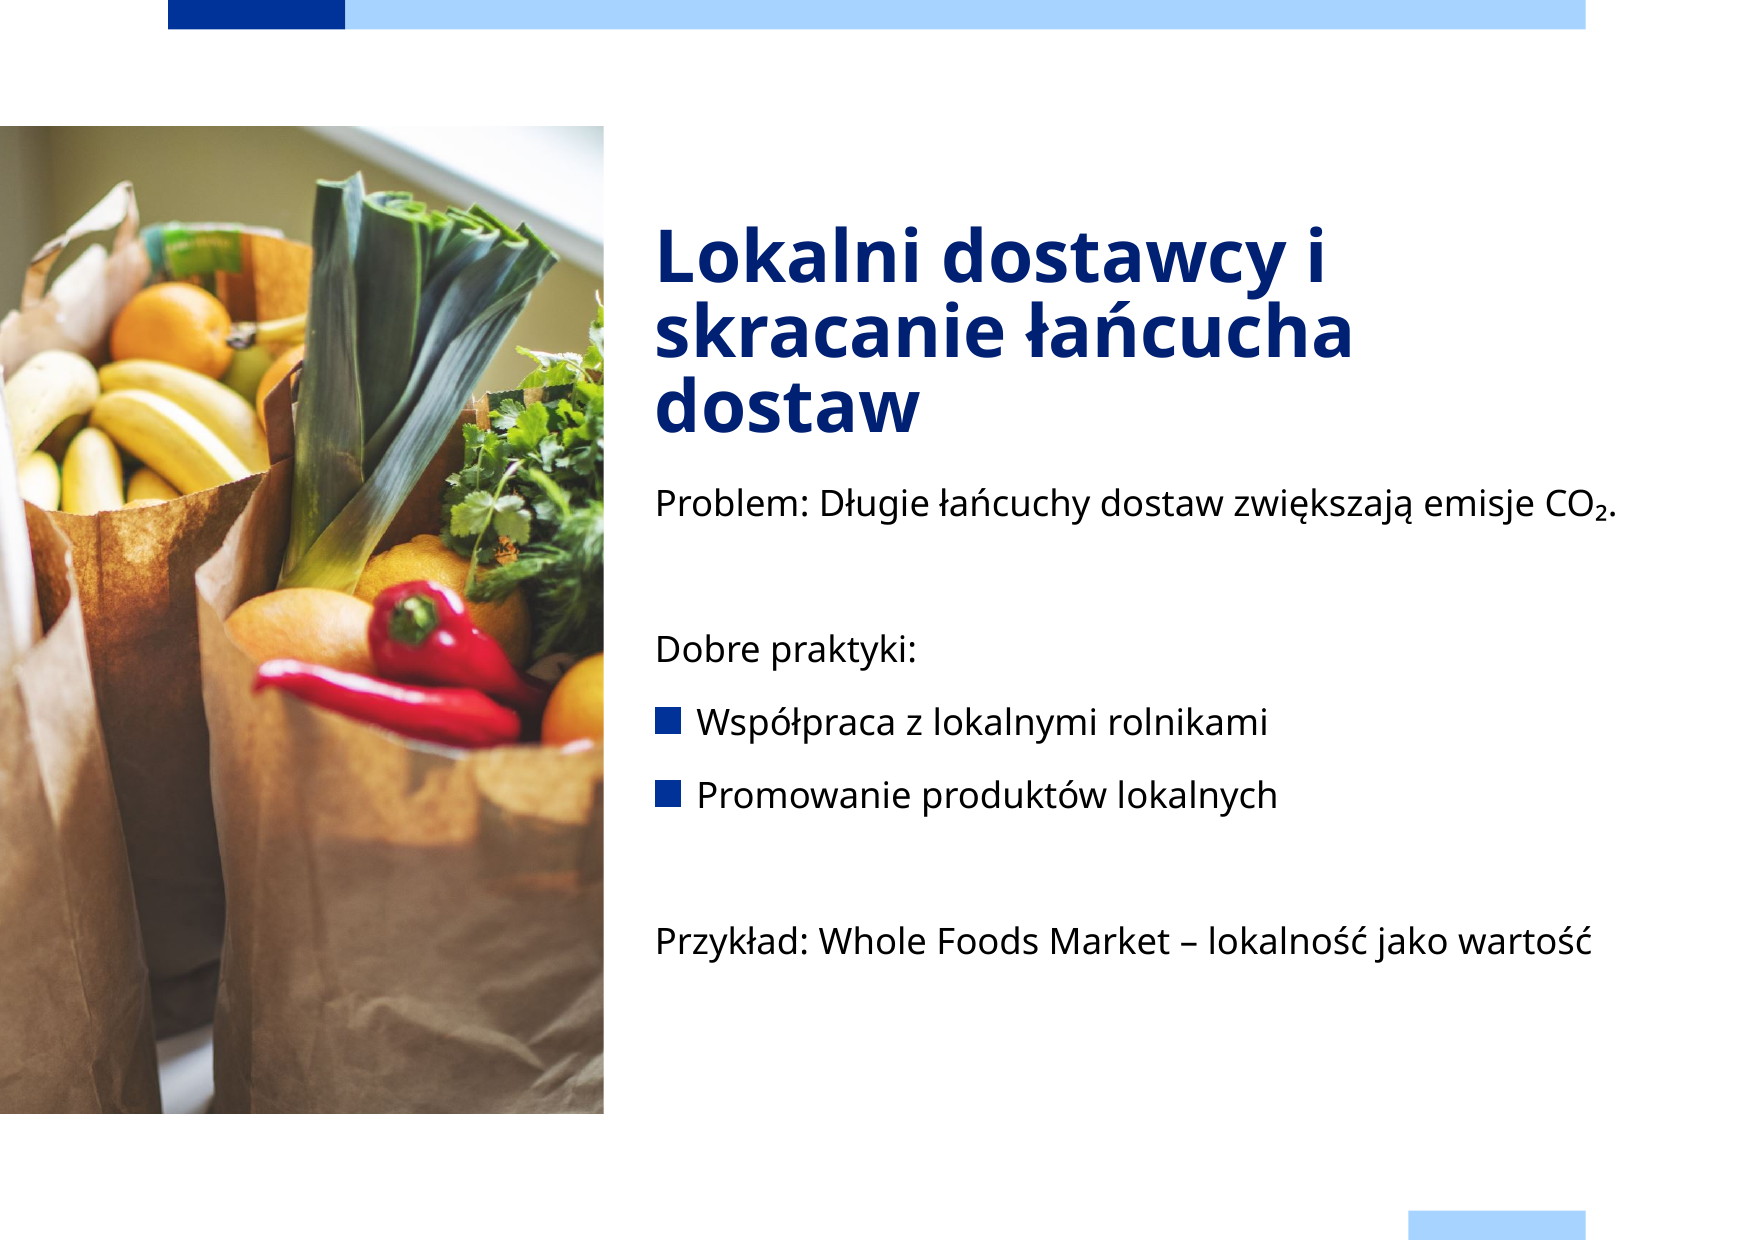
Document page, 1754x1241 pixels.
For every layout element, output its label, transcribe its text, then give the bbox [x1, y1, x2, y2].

title Lokalni dostawcy i skracanie łańcucha dostaw [655, 205, 1634, 447]
picture [655, 707, 681, 734]
picture [0, 126, 604, 1114]
picture [655, 780, 681, 807]
list Problem: Długie łańcuchy dostaw zwiększają emisje CO₂. Dobre praktyki: Współpraca z lokalnymi rolnikami Promowanie produktów lokalnych Przykład: Whole Foods Market – lokalność jako wartość [655, 473, 1634, 1007]
